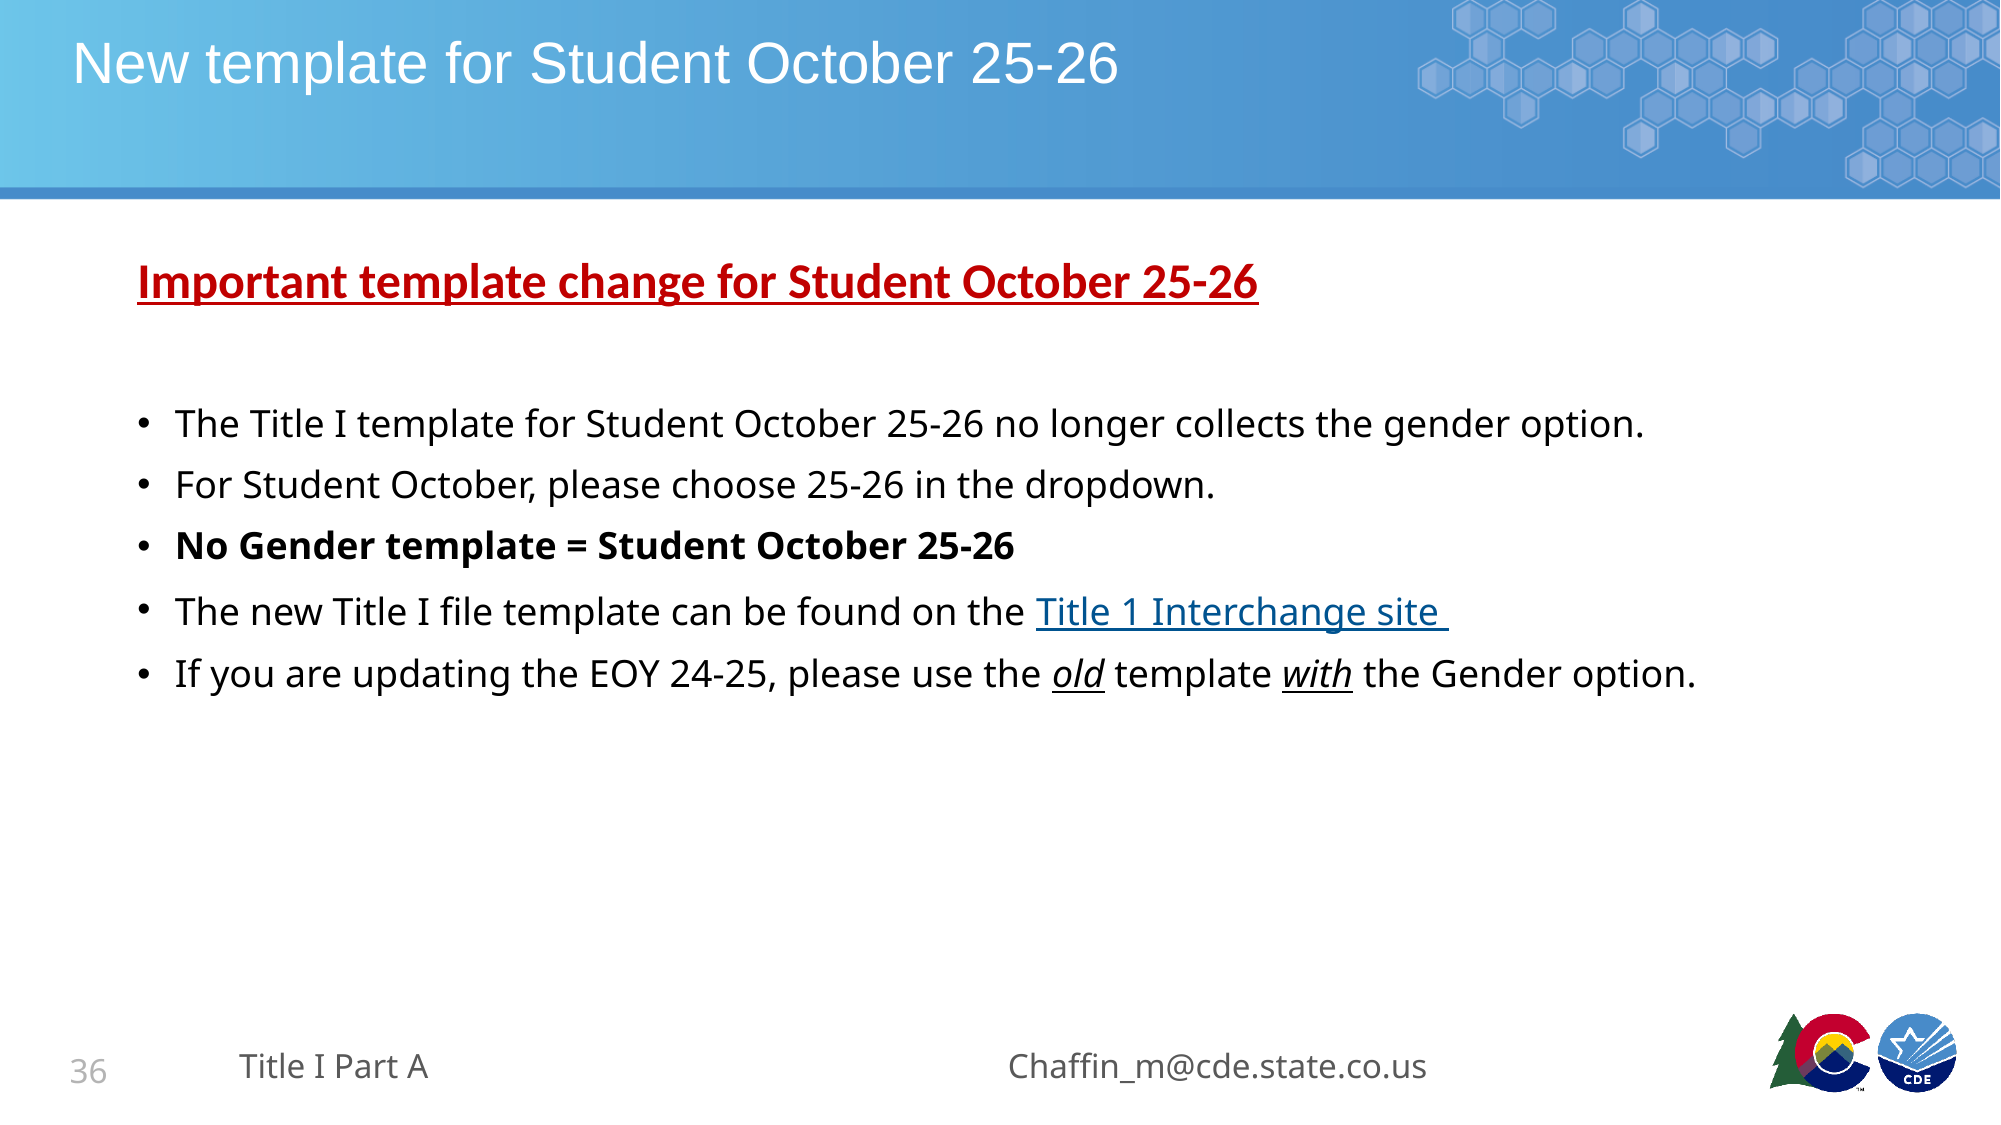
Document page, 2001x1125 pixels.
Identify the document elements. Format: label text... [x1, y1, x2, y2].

list Chaffin_m@cde.state.co.us [992, 1042, 1714, 1103]
list Title I Part A [224, 1042, 960, 1103]
title New template for Student October 25-26 [72, 33, 1396, 182]
slide_number 36 [54, 1042, 191, 1103]
list Important template change for Student October 25-26 The Title I template for Student October 25-26 no longer collects the gender option. For Student October, please choose 25-26 in the dropdown. No Gender template = Student October 25-26 The new Title I file template can be found on the Title 1 Interchange site If you are updating the EOY 24-25, please use the old template with the Gender option. [137, 254, 1863, 969]
picture [0, 0, 2000, 200]
picture [1768, 1012, 1957, 1093]
